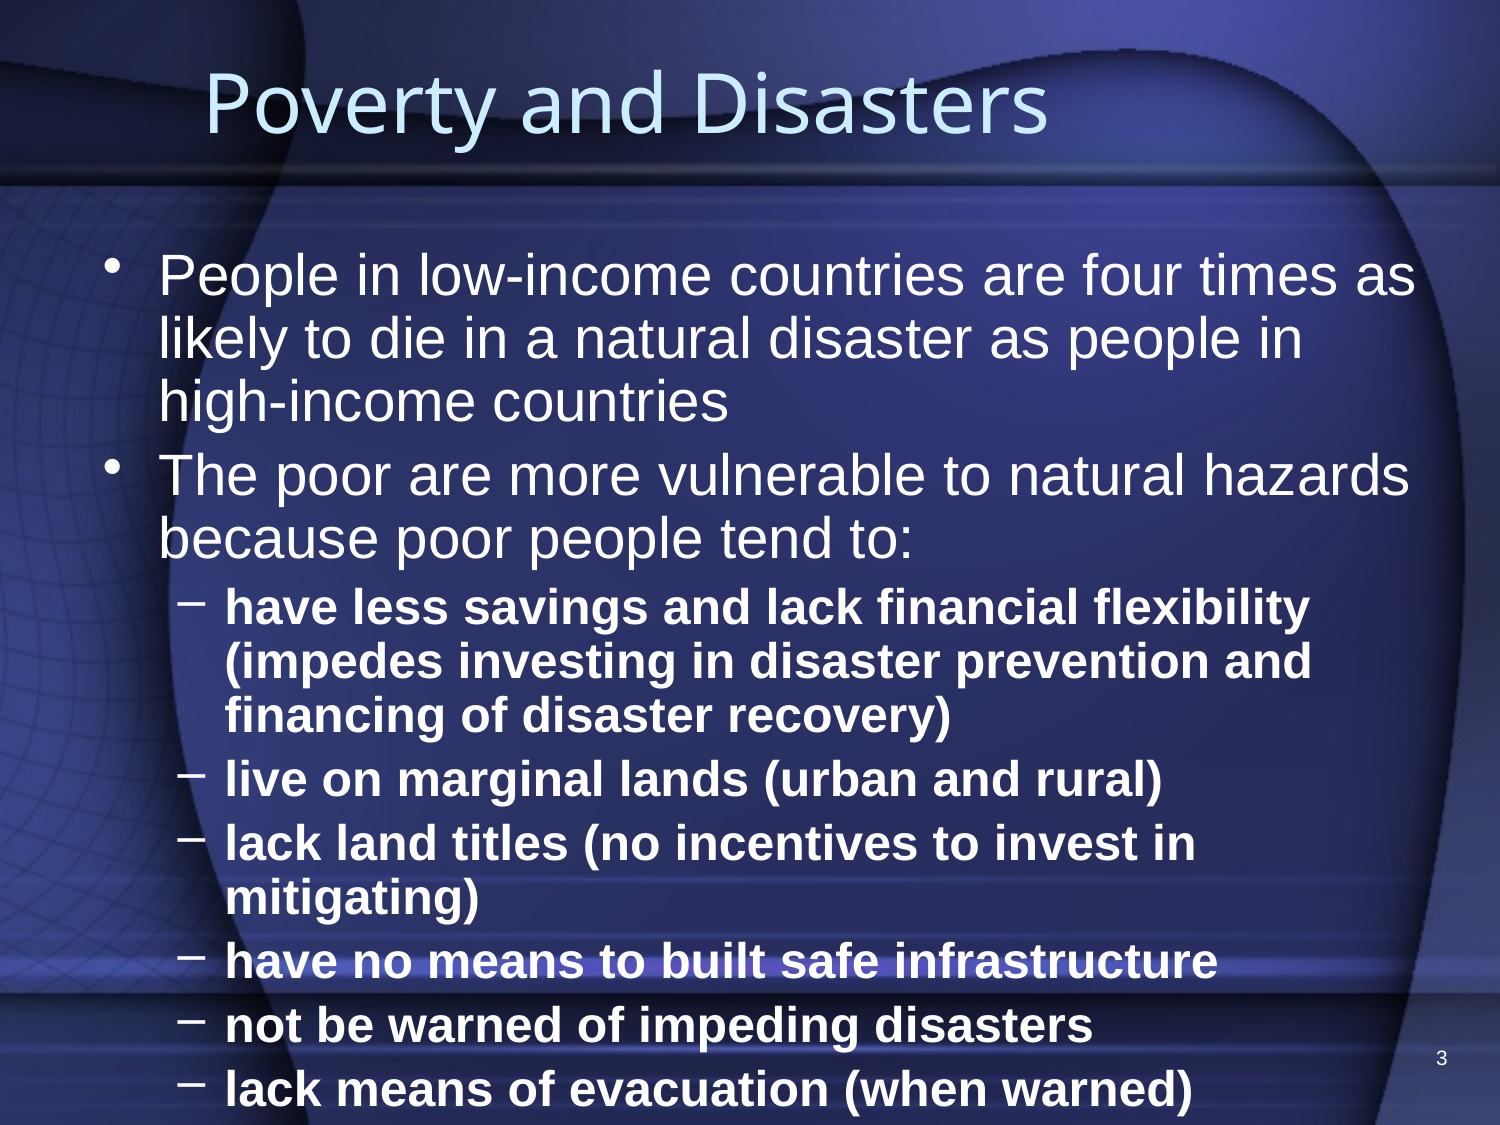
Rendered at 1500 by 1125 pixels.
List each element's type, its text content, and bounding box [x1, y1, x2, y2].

picture [0, 0, 1500, 1125]
slide_number 3 [1149, 1037, 1463, 1101]
title Poverty and Disasters [187, 24, 1451, 176]
list People in low-income countries are four times as likely to die in a natural disaster as people in high-income countries The poor are more vulnerable to natural hazards because poor people tend to: have less savings and lack financial flexibility (impedes investing in disaster prevention and financing of disaster recovery) live on marginal lands (urban and rural) lack land titles (no incentives to invest in mitigating) have no means to built safe infrastructure not be warned of impeding disasters lack means of evacuation (when warned) [87, 237, 1451, 888]
